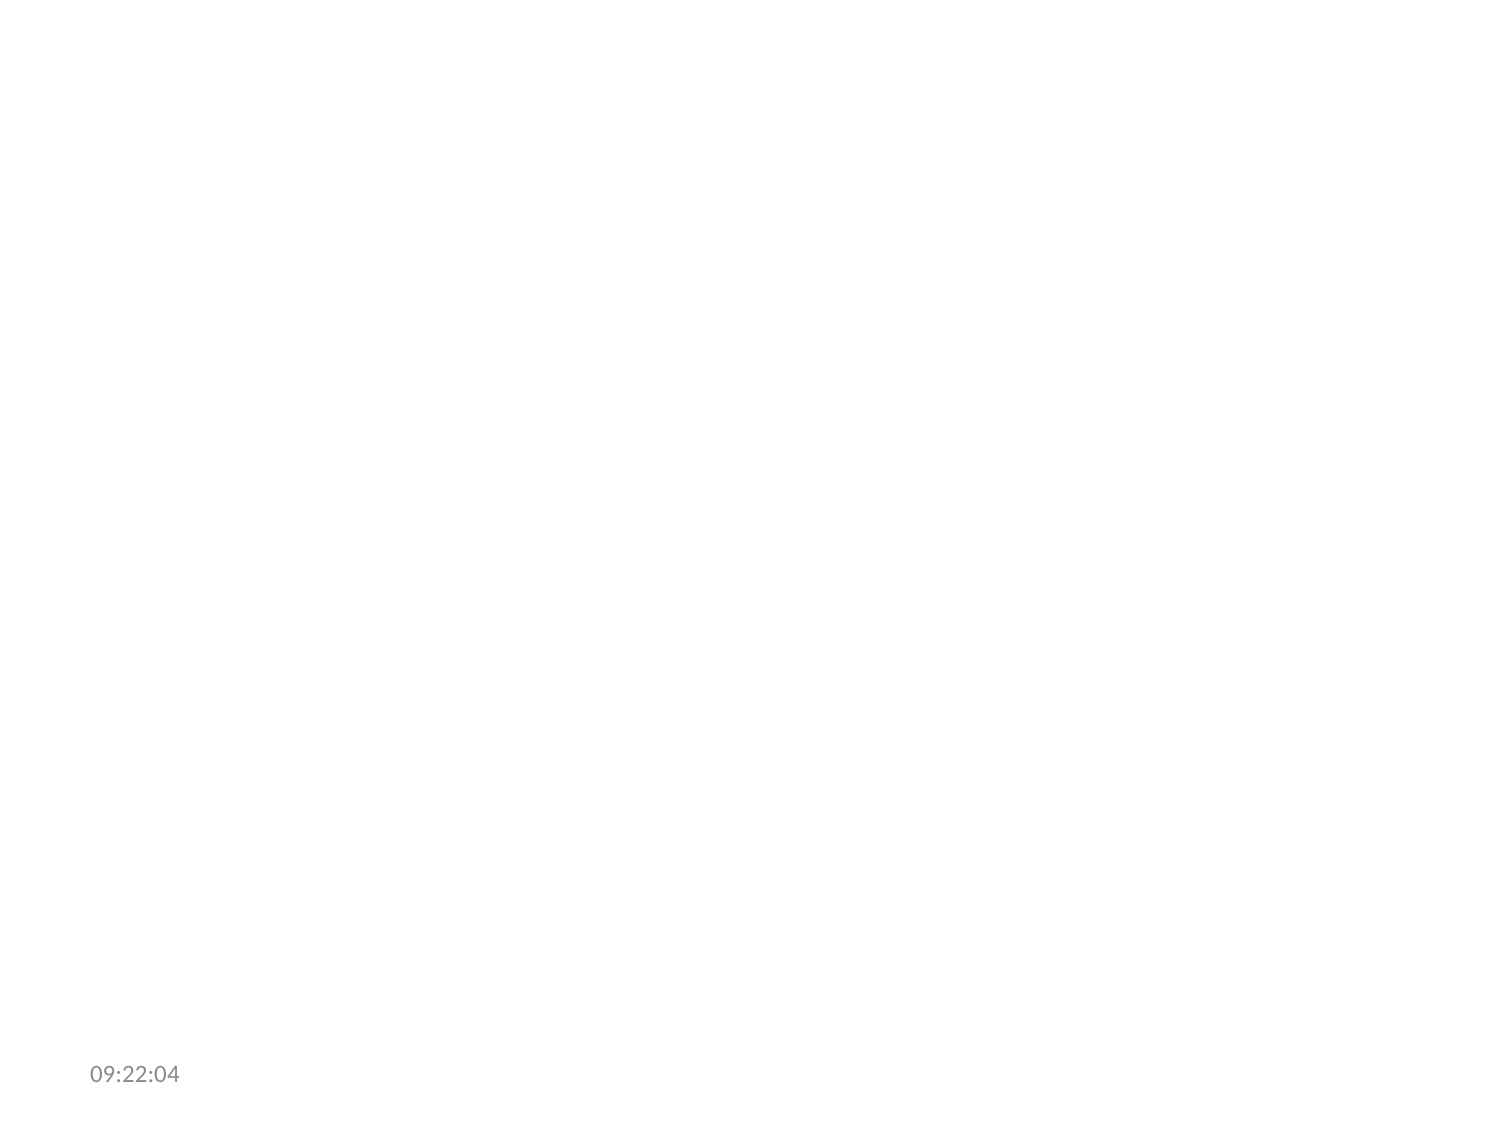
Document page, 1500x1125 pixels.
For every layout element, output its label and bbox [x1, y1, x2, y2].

slide_number [75, 1042, 425, 1103]
